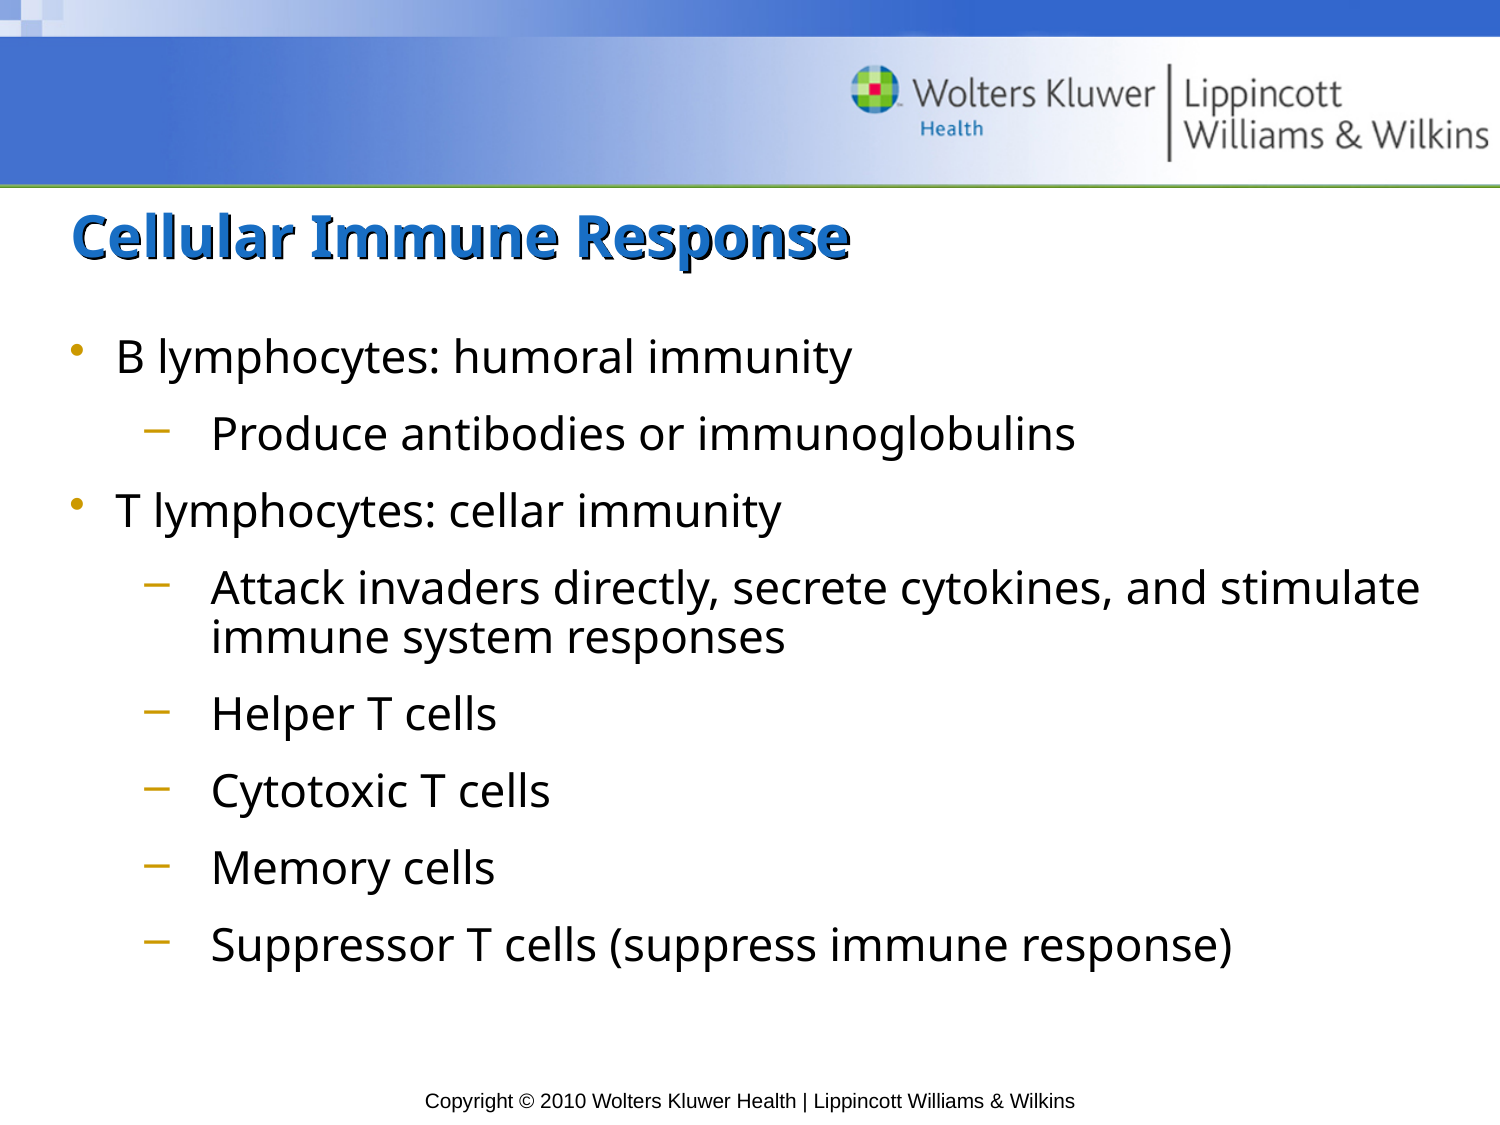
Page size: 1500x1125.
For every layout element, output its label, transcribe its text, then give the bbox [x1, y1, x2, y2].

list B lymphocytes: humoral immunity Produce antibodies or immunoglobulins T lymphocytes: cellar immunity Attack invaders directly, secrete cytokines, and stimulate immune system responses Helper T cells Cytotoxic T cells Memory cells Suppressor T cells (suppress immune response) [53, 326, 1468, 1029]
picture [0, 0, 1500, 188]
title Cellular Immune Response [70, 206, 1470, 270]
